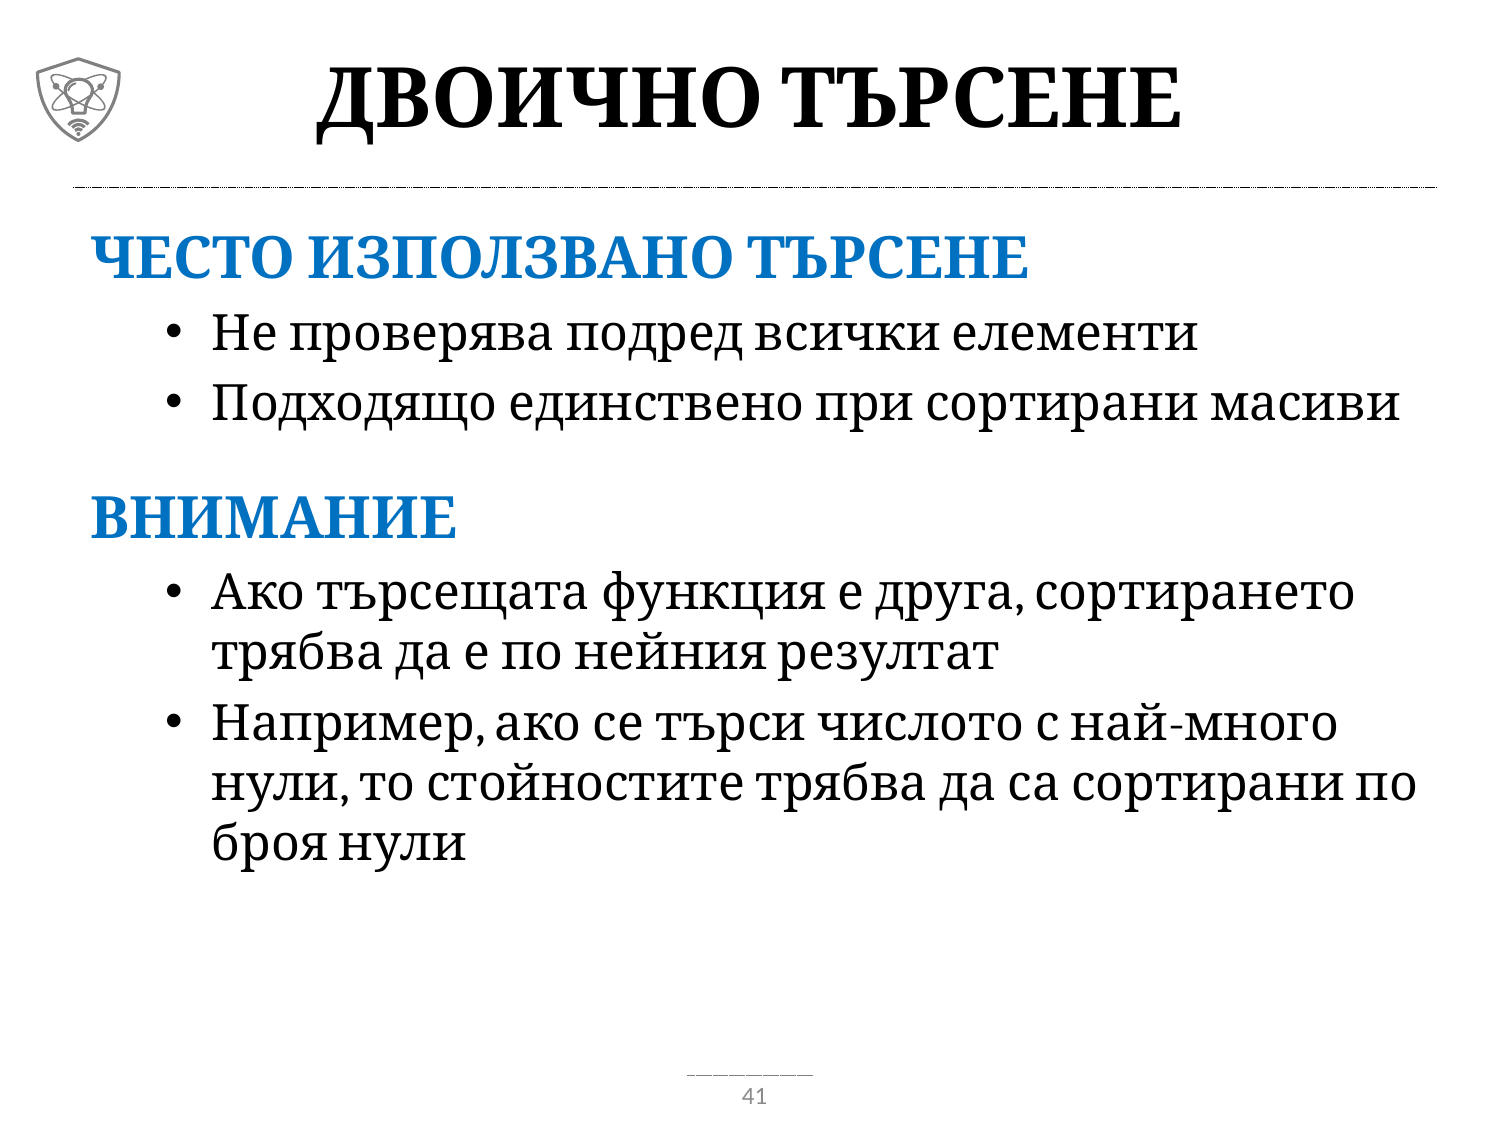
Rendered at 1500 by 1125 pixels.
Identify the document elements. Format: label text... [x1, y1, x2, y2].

slide_number 41 [579, 1065, 930, 1125]
list Често използвано търсене Не проверява подред всички елементи Подходящо единствено при сортирани масиви Внимание Ако търсещата функция е друга, сортирането трябва да е по нейния резултат Например, ако се търси числото с най-много нули, то стойностите трябва да са сортирани по броя нули [75, 212, 1450, 1063]
title Двоично търсене [0, 0, 1500, 188]
